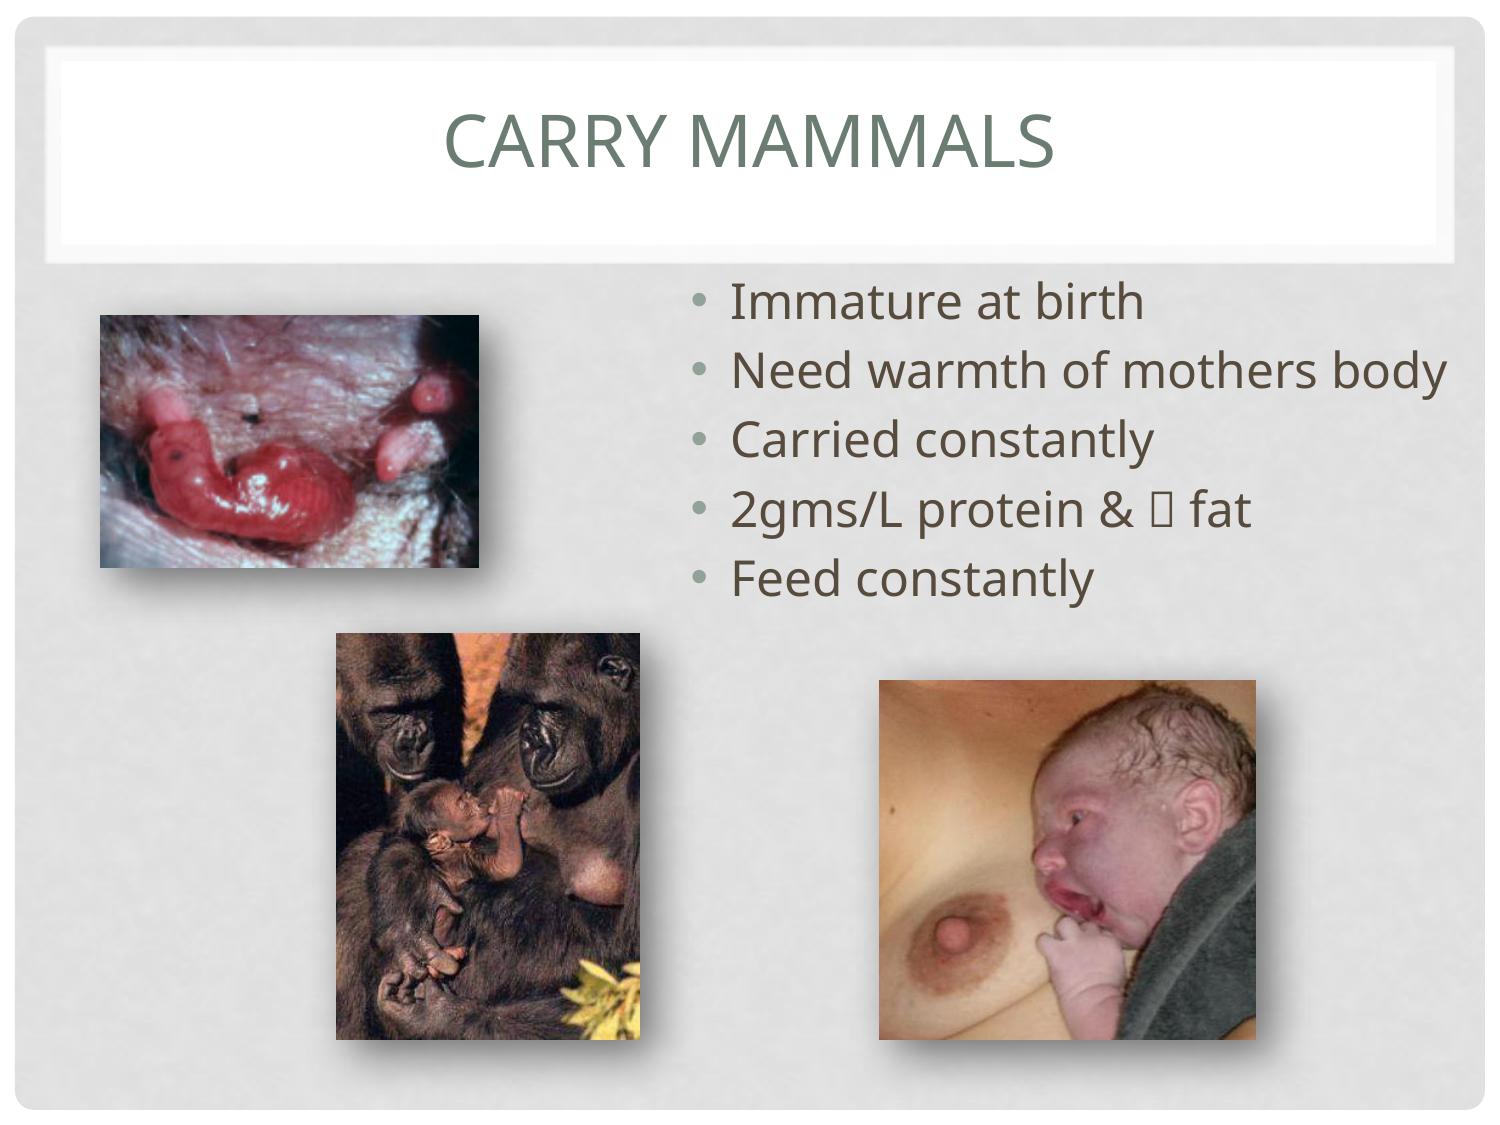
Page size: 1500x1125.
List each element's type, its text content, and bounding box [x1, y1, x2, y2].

title Carry Mammals [75, 45, 1425, 233]
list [879, 680, 1256, 1041]
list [100, 315, 479, 568]
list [336, 633, 641, 1041]
list Immature at birth Need warmth of mothers body Carried constantly 2gms/L protein &  fat Feed constantly [655, 262, 1471, 622]
